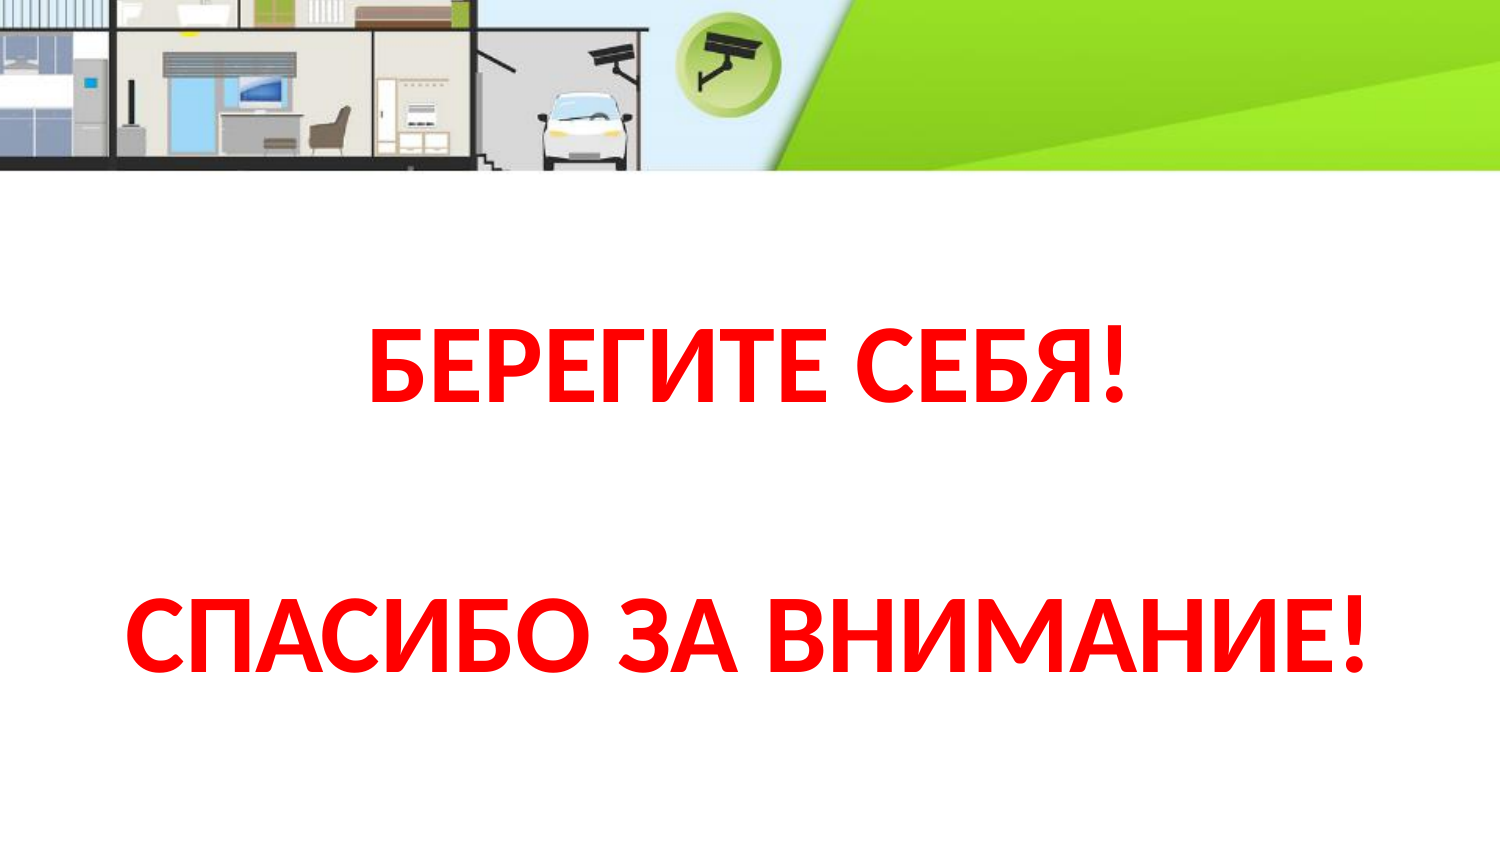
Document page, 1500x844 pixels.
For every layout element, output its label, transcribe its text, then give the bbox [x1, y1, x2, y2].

title Берегите себя! Спасибо за внимание! [0, 282, 1500, 451]
picture [0, 451, 1500, 844]
picture [0, 0, 1500, 282]
